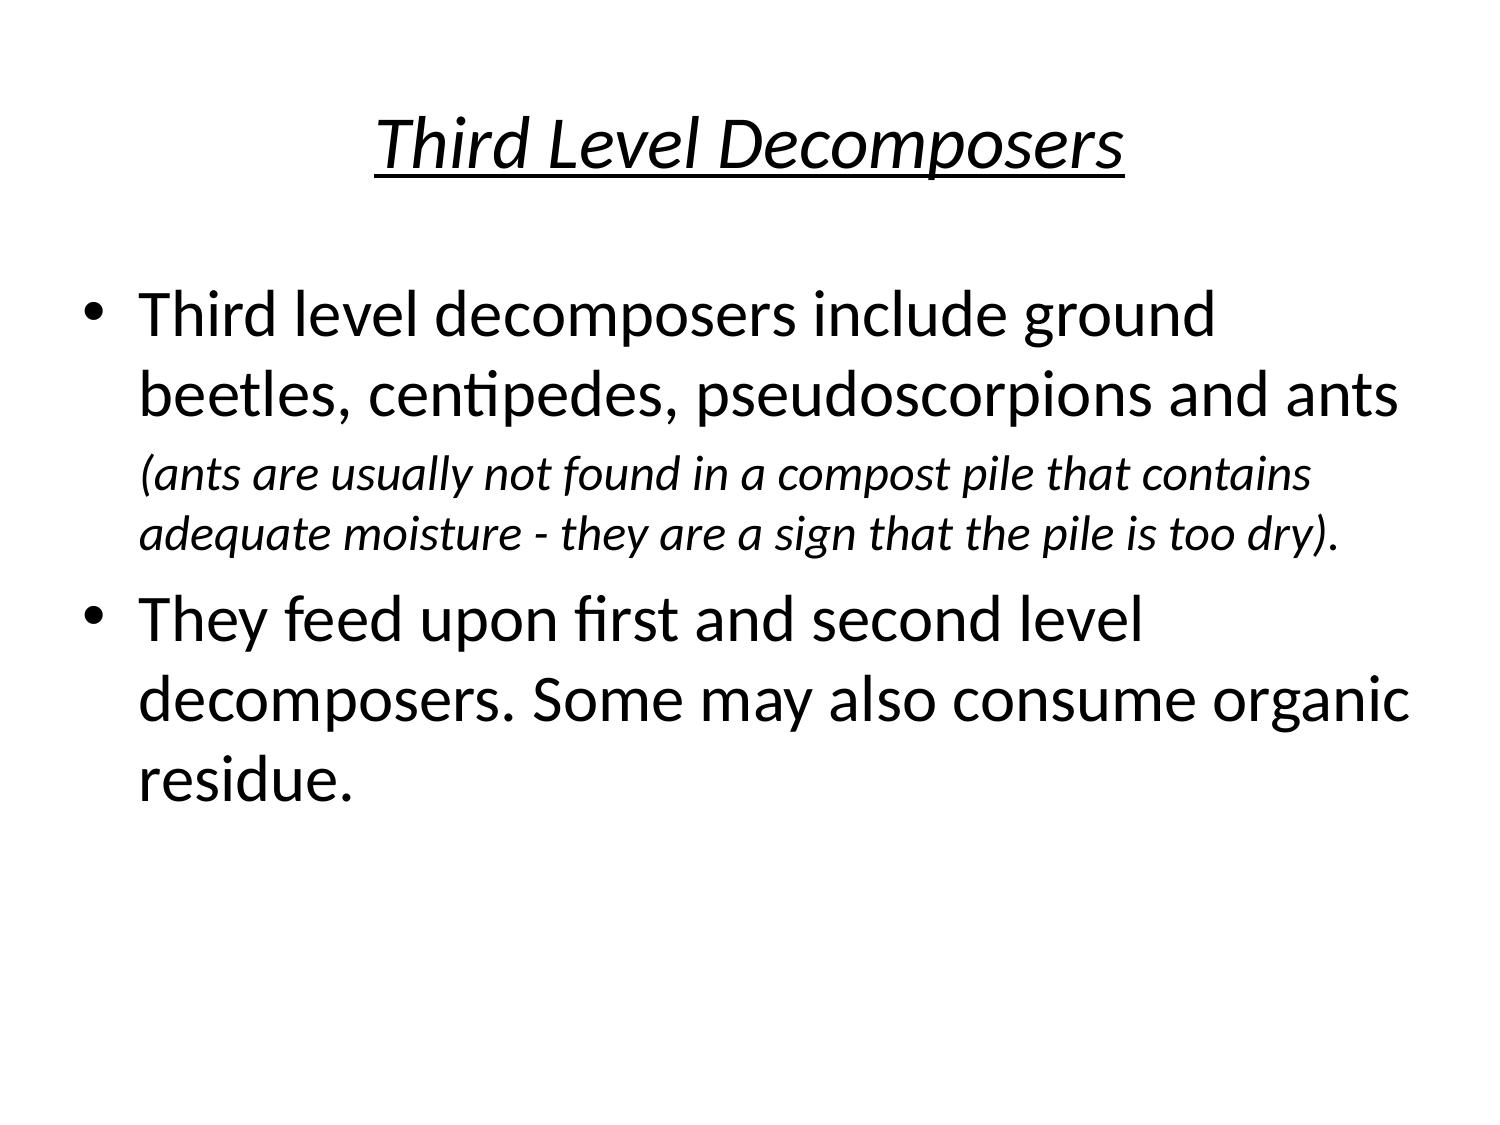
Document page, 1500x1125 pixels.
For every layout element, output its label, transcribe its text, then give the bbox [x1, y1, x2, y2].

title Third Level Decomposers [74, 44, 1426, 234]
list Third level decomposers include ground beetles, centipedes, pseudoscorpions and ants (ants are usually not found in a compost pile that contains adequate moisture - they are a sign that the pile is too dry). They feed upon first and second level decomposers. Some may also consume organic residue. [74, 261, 1426, 1006]
